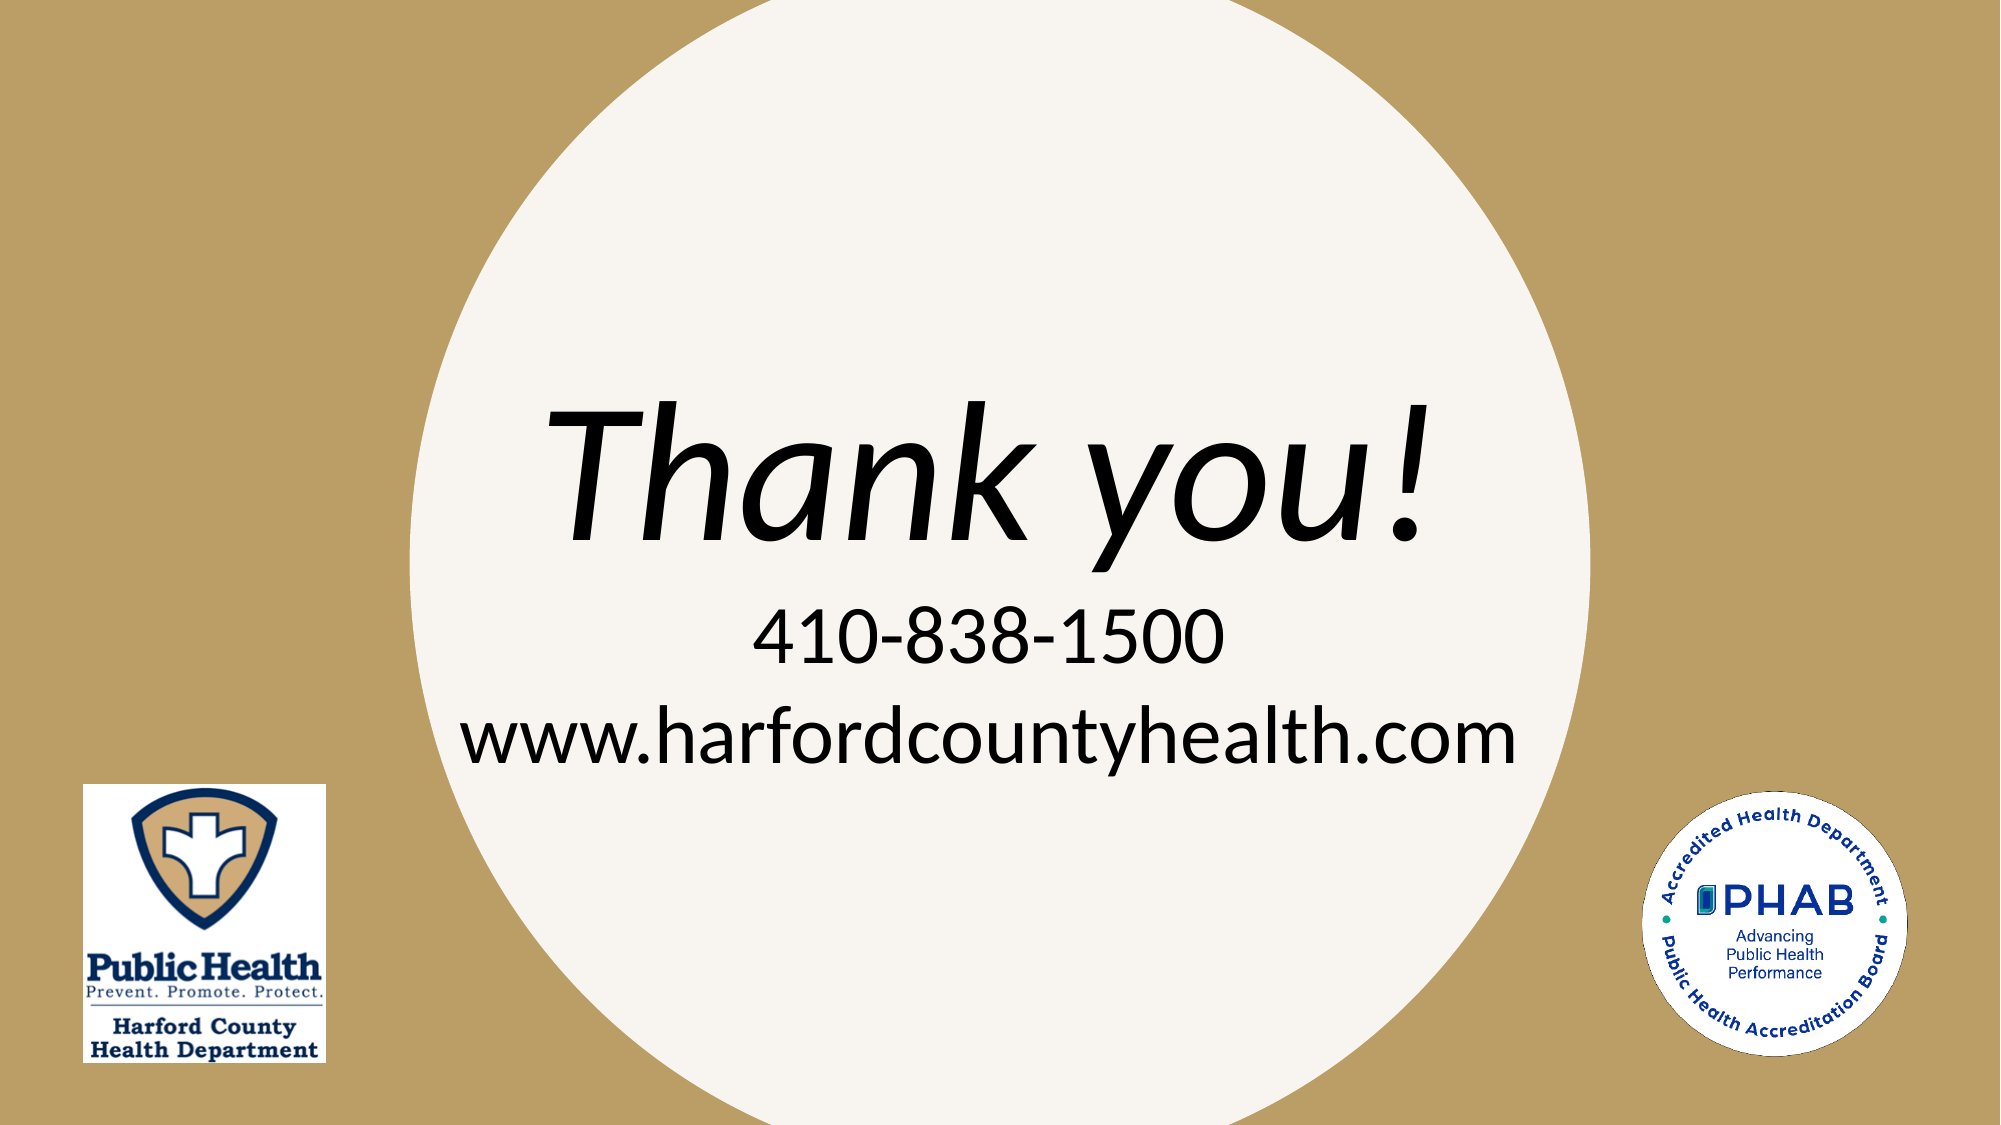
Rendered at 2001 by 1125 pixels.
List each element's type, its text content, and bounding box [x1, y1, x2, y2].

text_box Thank you! 410-838-1500 www.harfordcountyhealth.com [399, 332, 1580, 788]
picture [83, 784, 326, 1063]
picture [1632, 784, 1917, 1063]
text_box [1580, 442, 1592, 683]
text_box [452, 0, 1548, 332]
text_box [450, 788, 1550, 1125]
